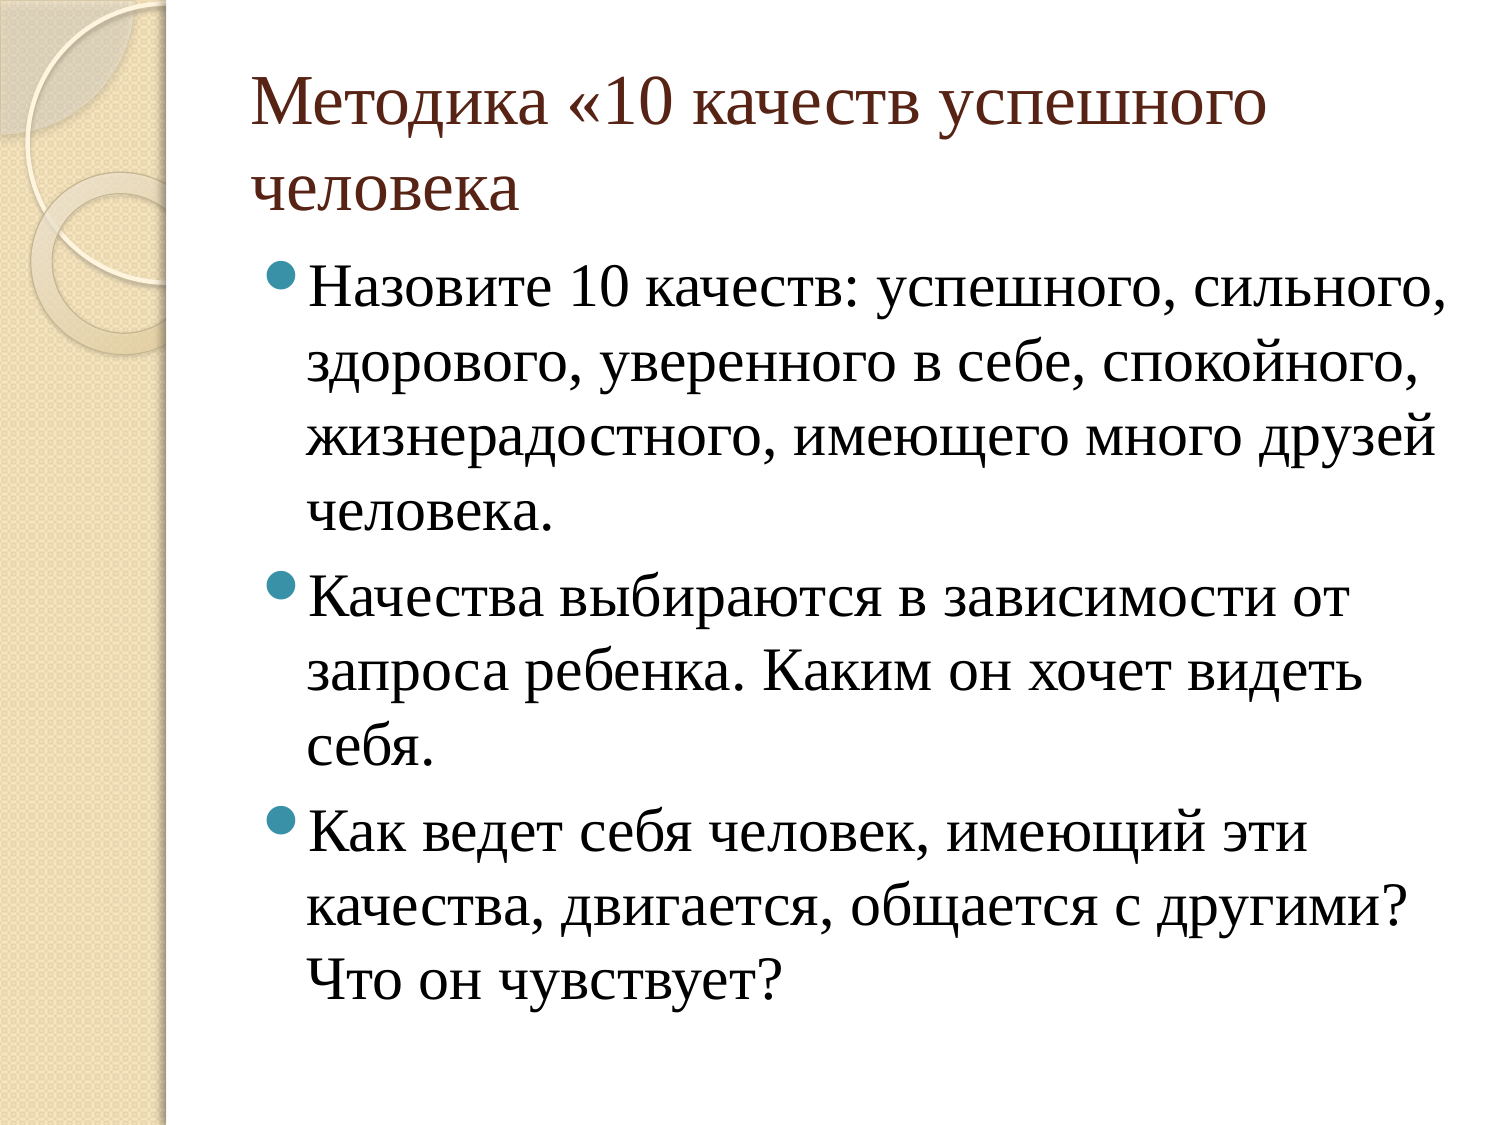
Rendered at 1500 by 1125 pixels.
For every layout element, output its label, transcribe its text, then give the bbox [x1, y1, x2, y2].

list Назовите 10 качеств: успешного, сильного, здорового, уверенного в себе, спокойного, жизнерадостного, имеющего много друзей человека. Качества выбираются в зависимости от запроса ребенка. Каким он хочет видеть себя. Как ведет себя человек, имеющий эти качества, двигается, общается с другими? Что он чувствует? [235, 237, 1466, 1025]
title Методика «10 качеств успешного человека [235, 45, 1466, 233]
